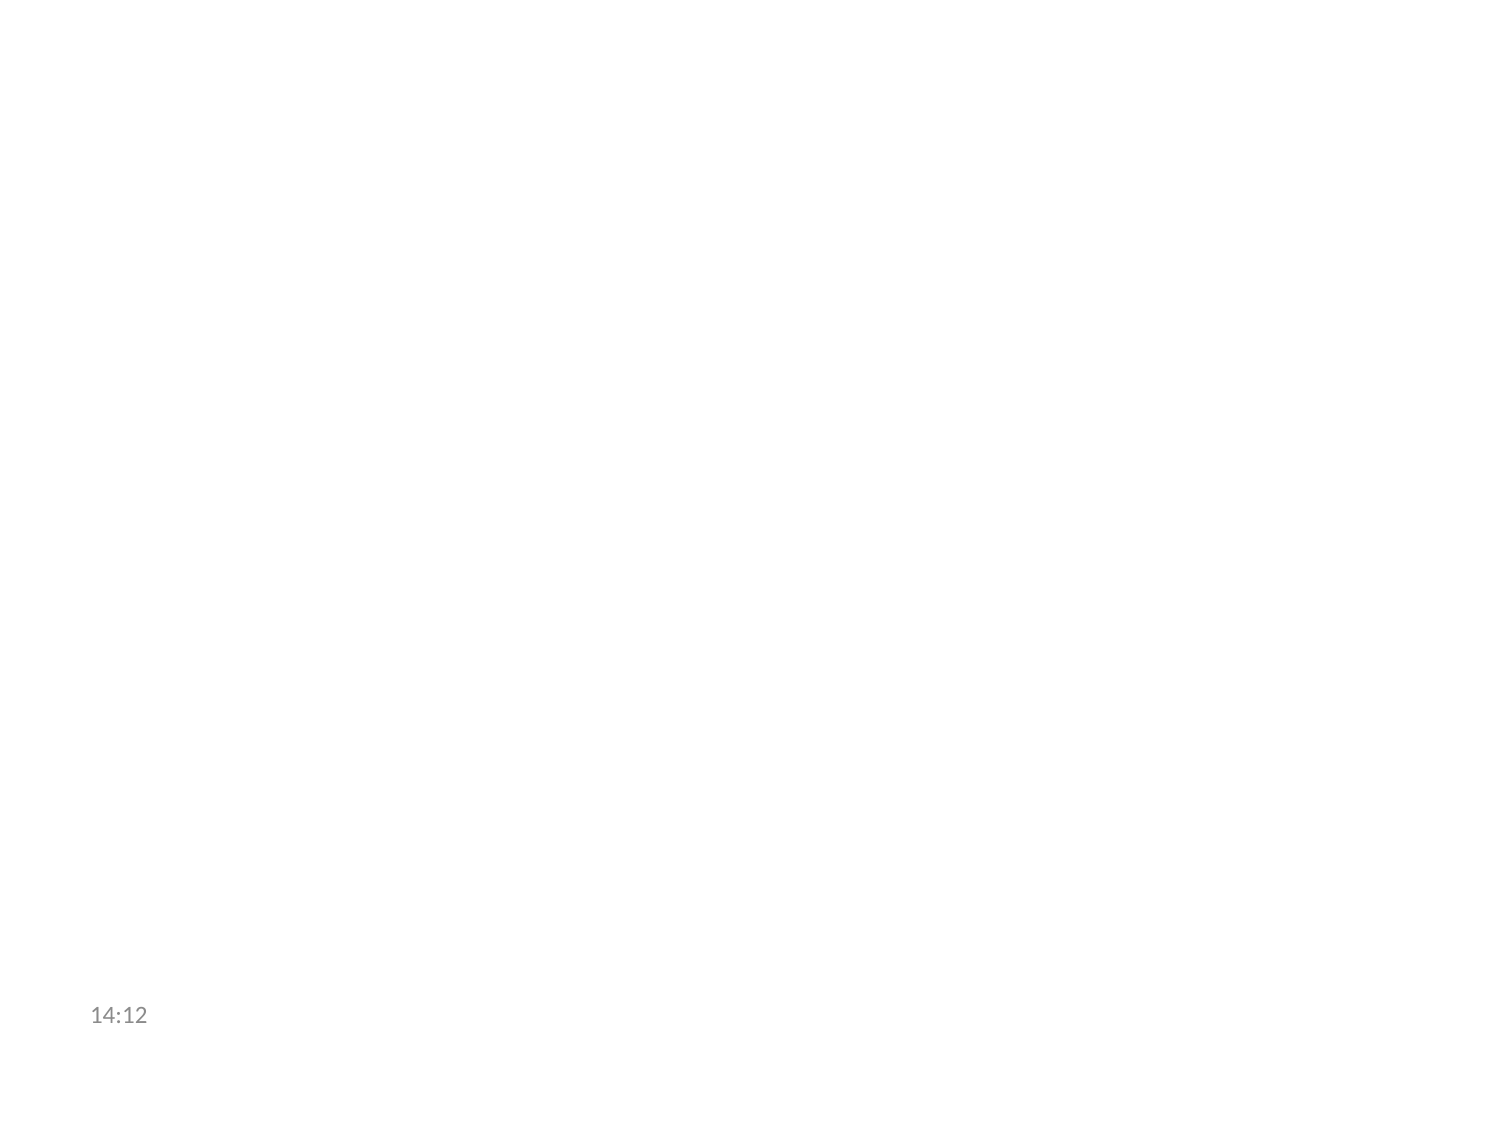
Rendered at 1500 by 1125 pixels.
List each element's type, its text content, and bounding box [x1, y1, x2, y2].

text_box 15:35 [75, 983, 425, 1044]
